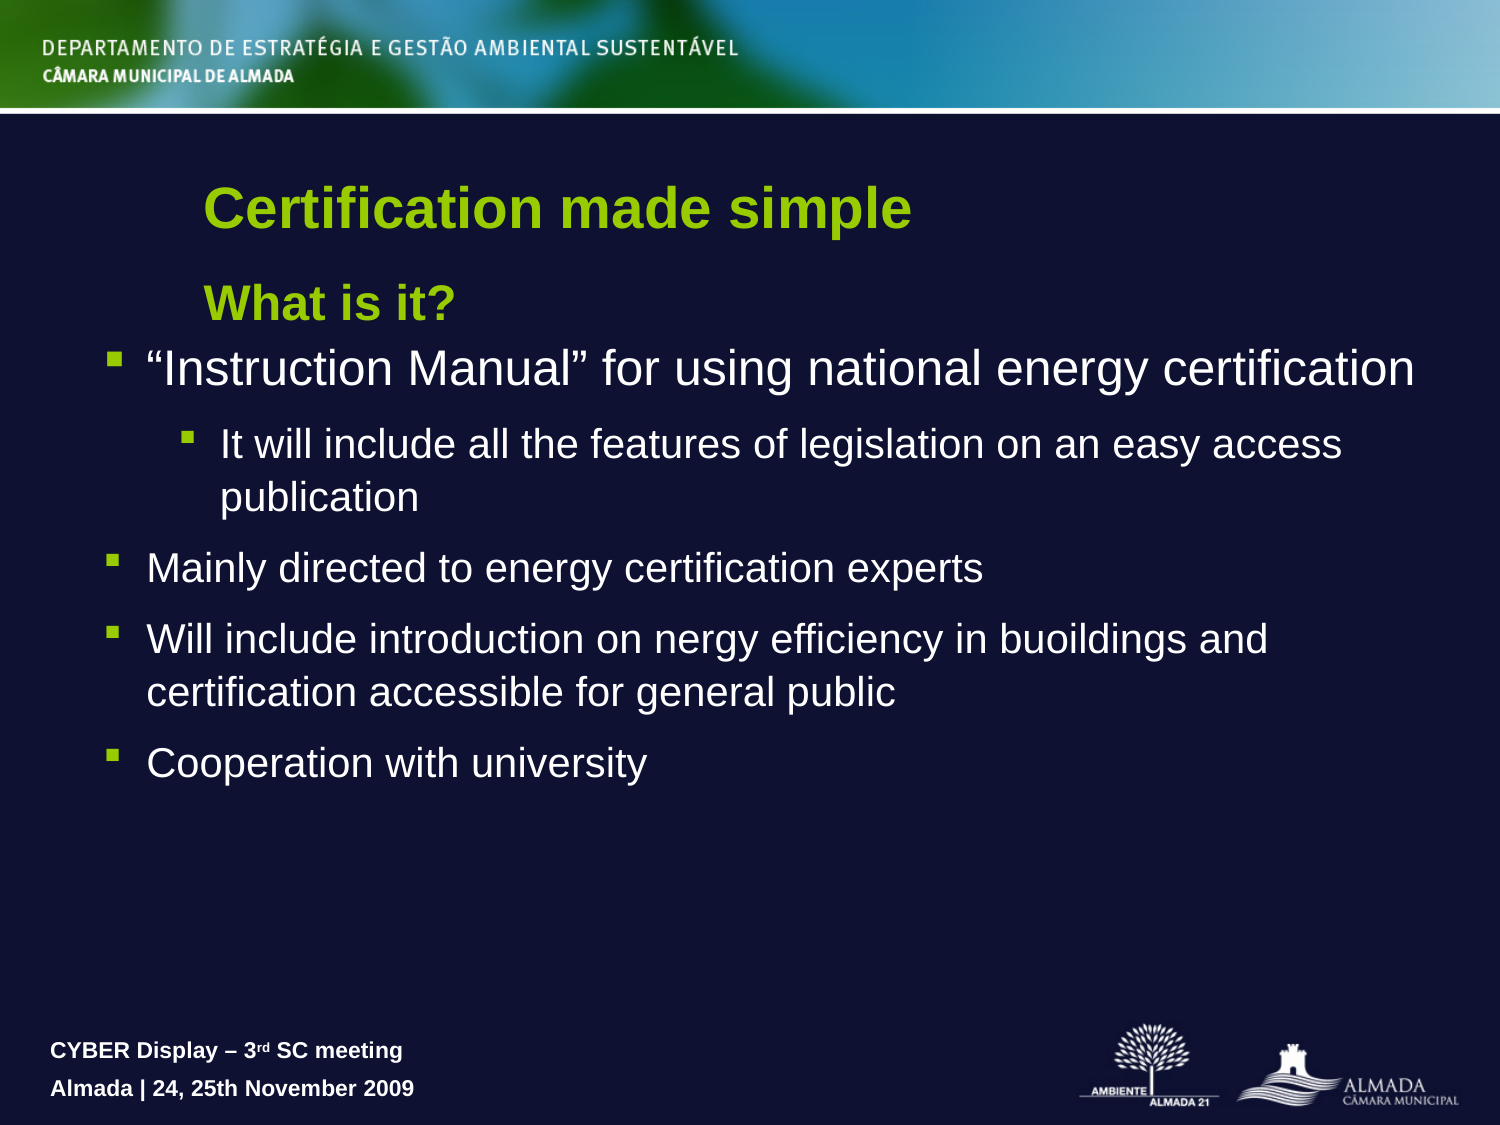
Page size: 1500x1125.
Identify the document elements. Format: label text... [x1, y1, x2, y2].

picture [0, 0, 1500, 1125]
text_box Certification made simple What is it? [188, 128, 1495, 338]
text_box “Instruction Manual” for using national energy certification It will include all the features of legislation on an easy access publication Mainly directed to energy certification experts Will include introduction on nergy efficiency in buoildings and certification accessible for general public Cooperation with university [88, 325, 1471, 794]
